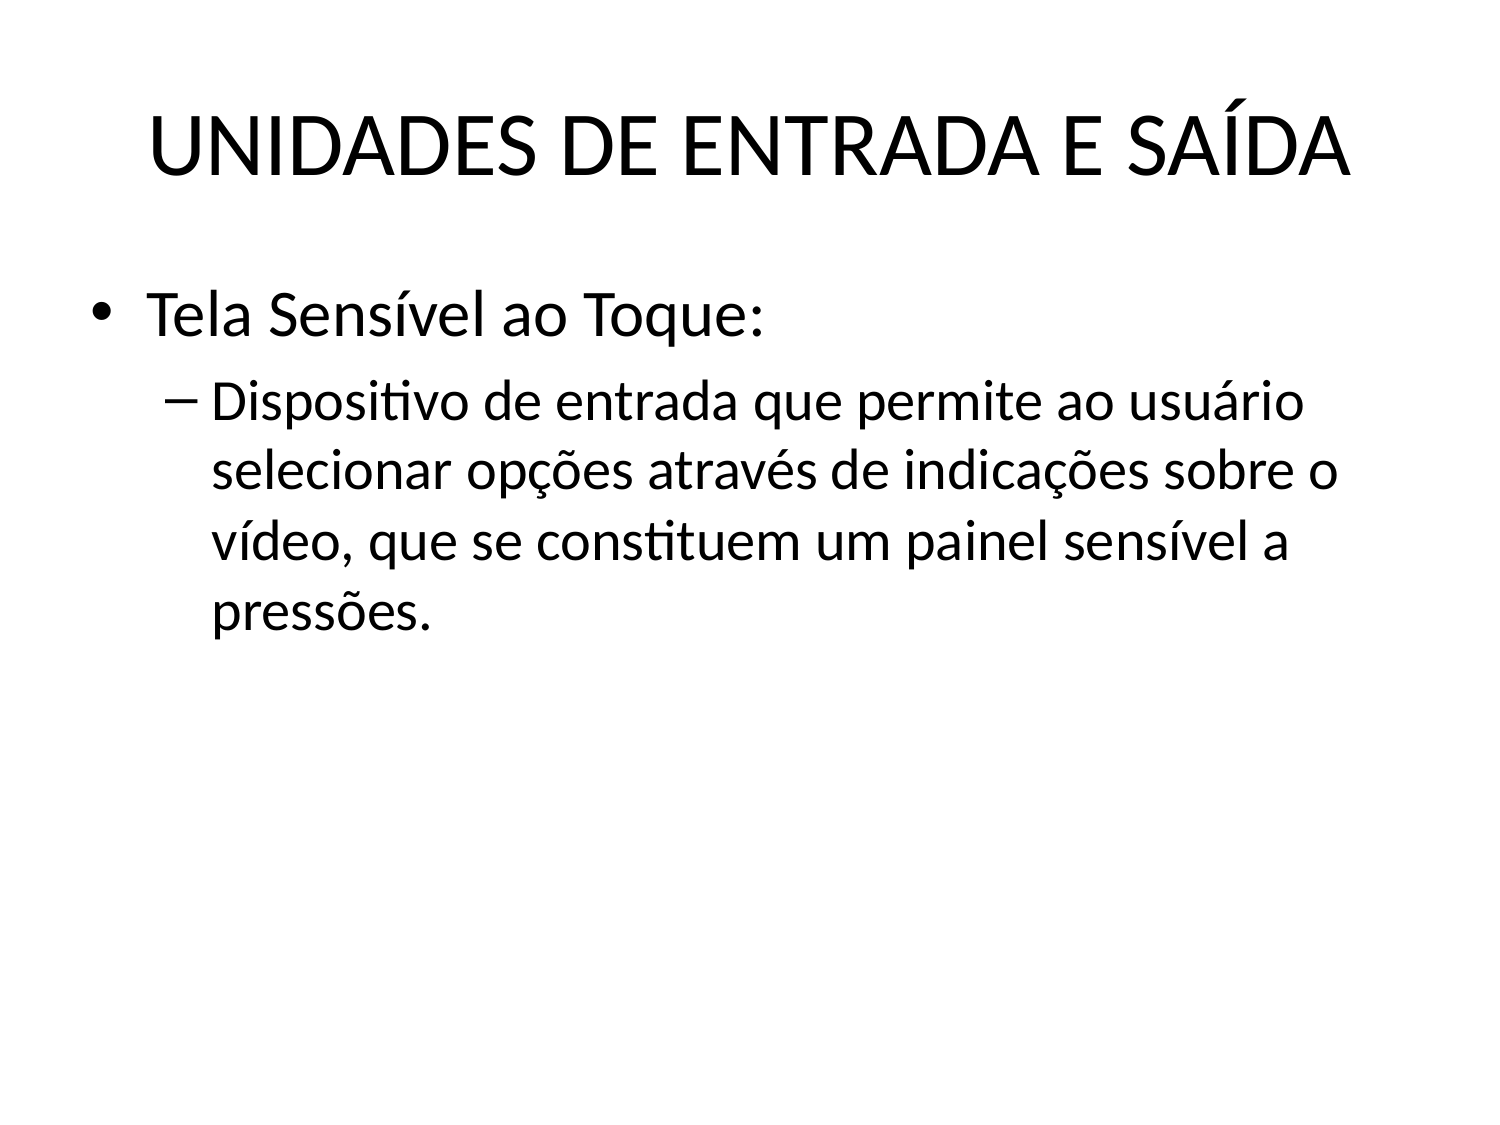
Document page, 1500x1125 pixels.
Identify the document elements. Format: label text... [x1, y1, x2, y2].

title UNIDADES DE ENTRADA E SAÍDA [75, 45, 1425, 233]
list Tela Sensível ao Toque: Dispositivo de entrada que permite ao usuário selecionar opções através de indicações sobre o vídeo, que se constituem um painel sensível a pressões. [75, 262, 1425, 1005]
